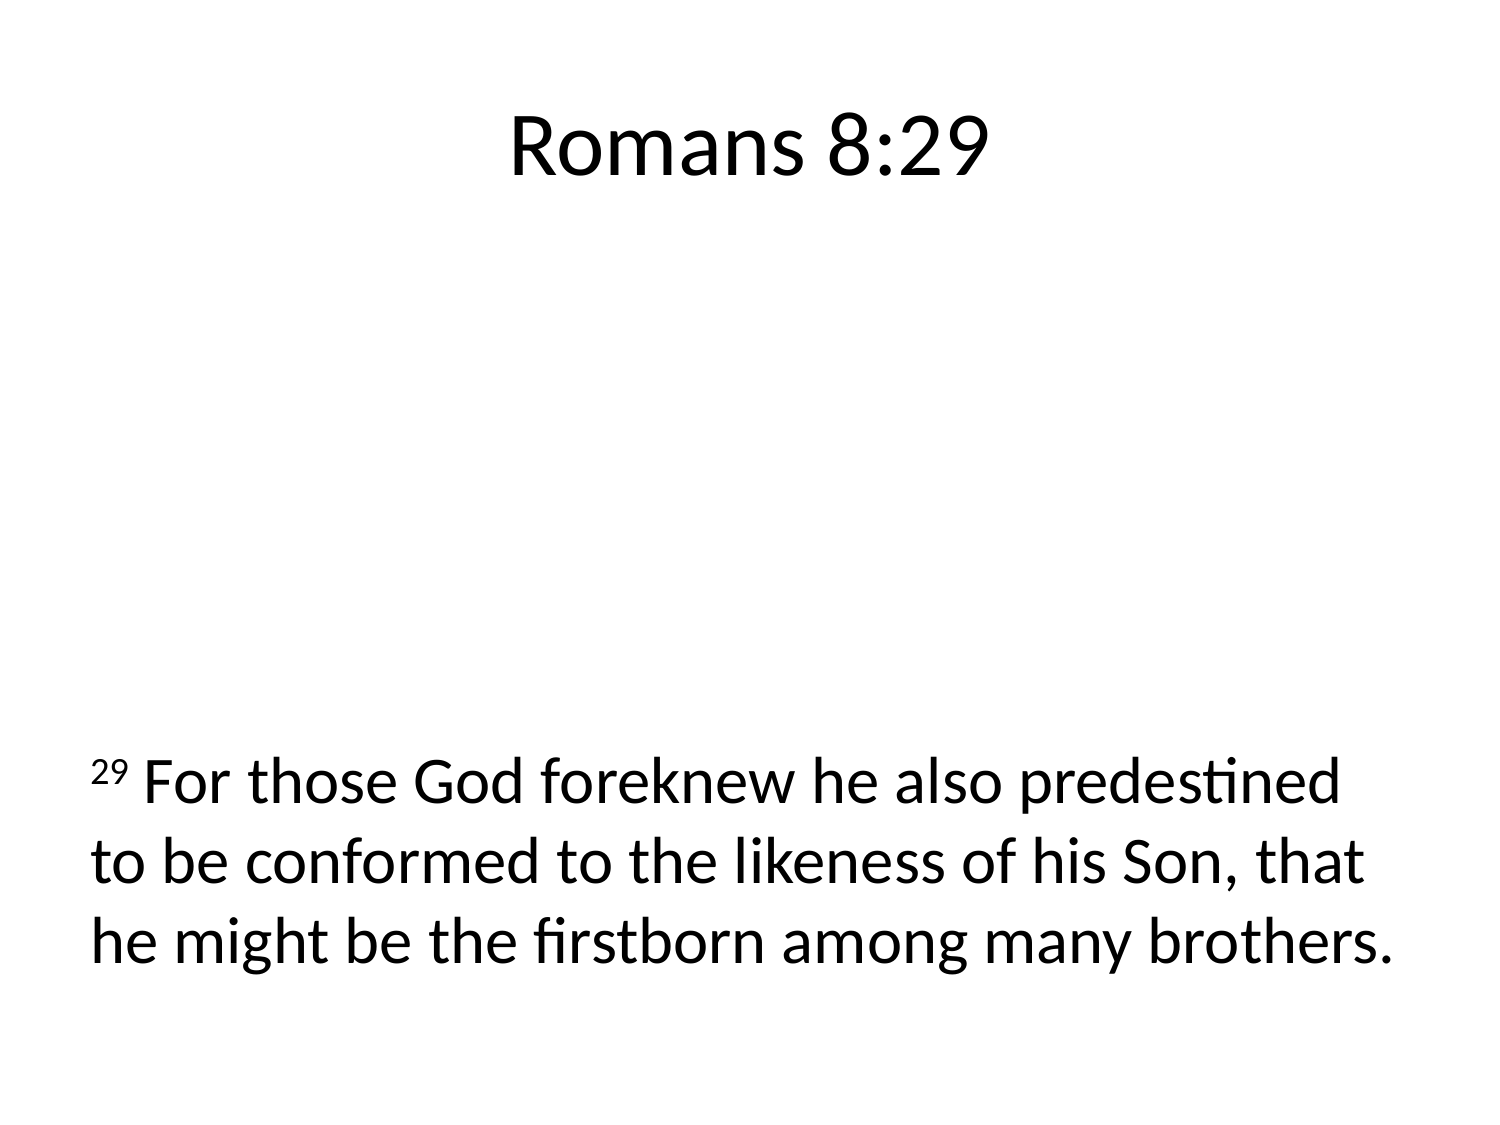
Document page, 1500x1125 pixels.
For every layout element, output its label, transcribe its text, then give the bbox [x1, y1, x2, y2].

list 29 For those God foreknew he also predestined to be conformed to the likeness of his Son, that he might be the firstborn among many brothers. [75, 262, 1425, 1005]
title Romans 8:29 [75, 45, 1425, 233]
